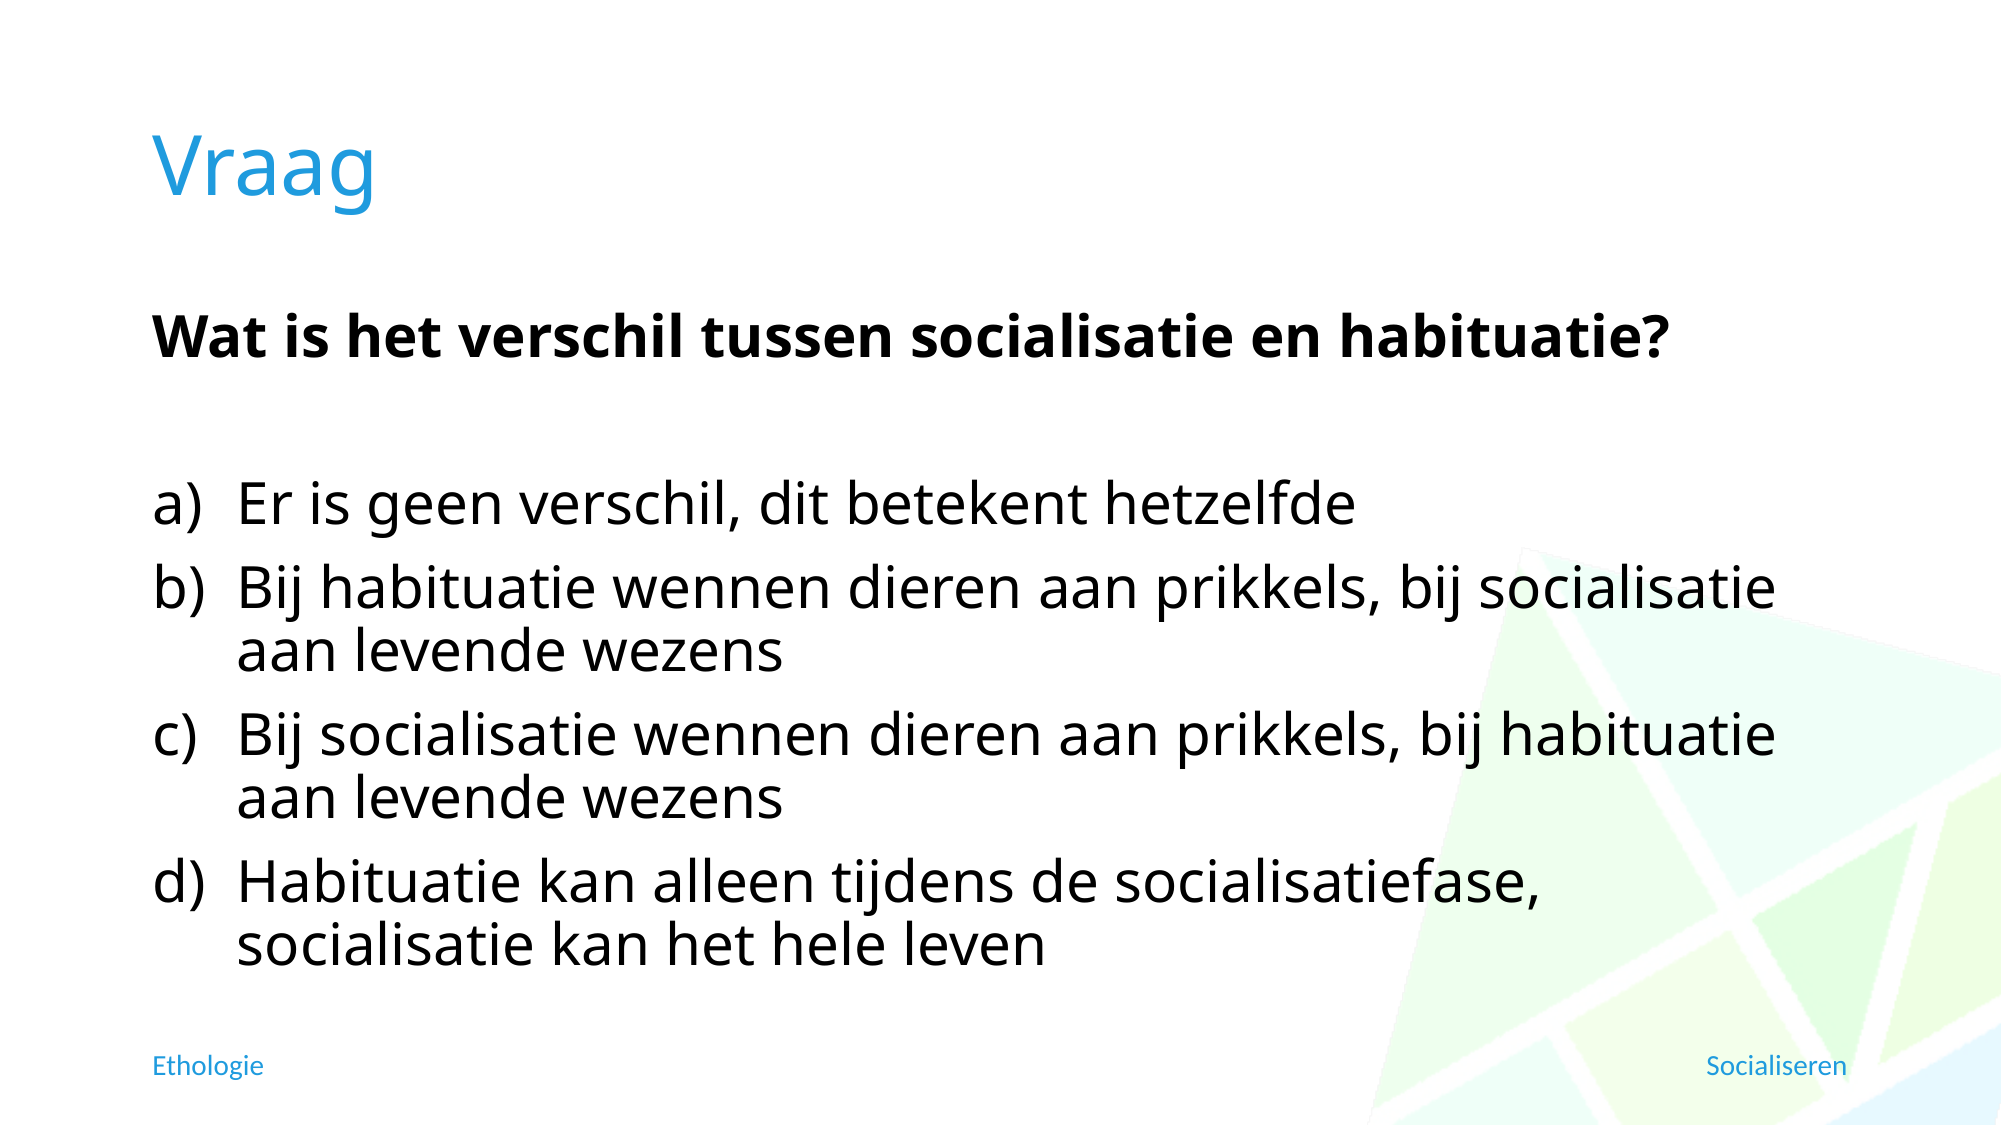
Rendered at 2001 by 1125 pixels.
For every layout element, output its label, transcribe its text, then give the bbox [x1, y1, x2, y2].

title Vraag [137, 59, 1863, 278]
list Ethologie [137, 1042, 588, 1103]
list Wat is het verschil tussen socialisatie en habituatie? Er is geen verschil, dit betekent hetzelfde Bij habituatie wennen dieren aan prikkels, bij socialisatie aan levende wezens Bij socialisatie wennen dieren aan prikkels, bij habituatie aan levende wezens Habituatie kan alleen tijdens de socialisatiefase, socialisatie kan het hele leven [137, 299, 1863, 1014]
list Socialiseren [1412, 1042, 1863, 1103]
